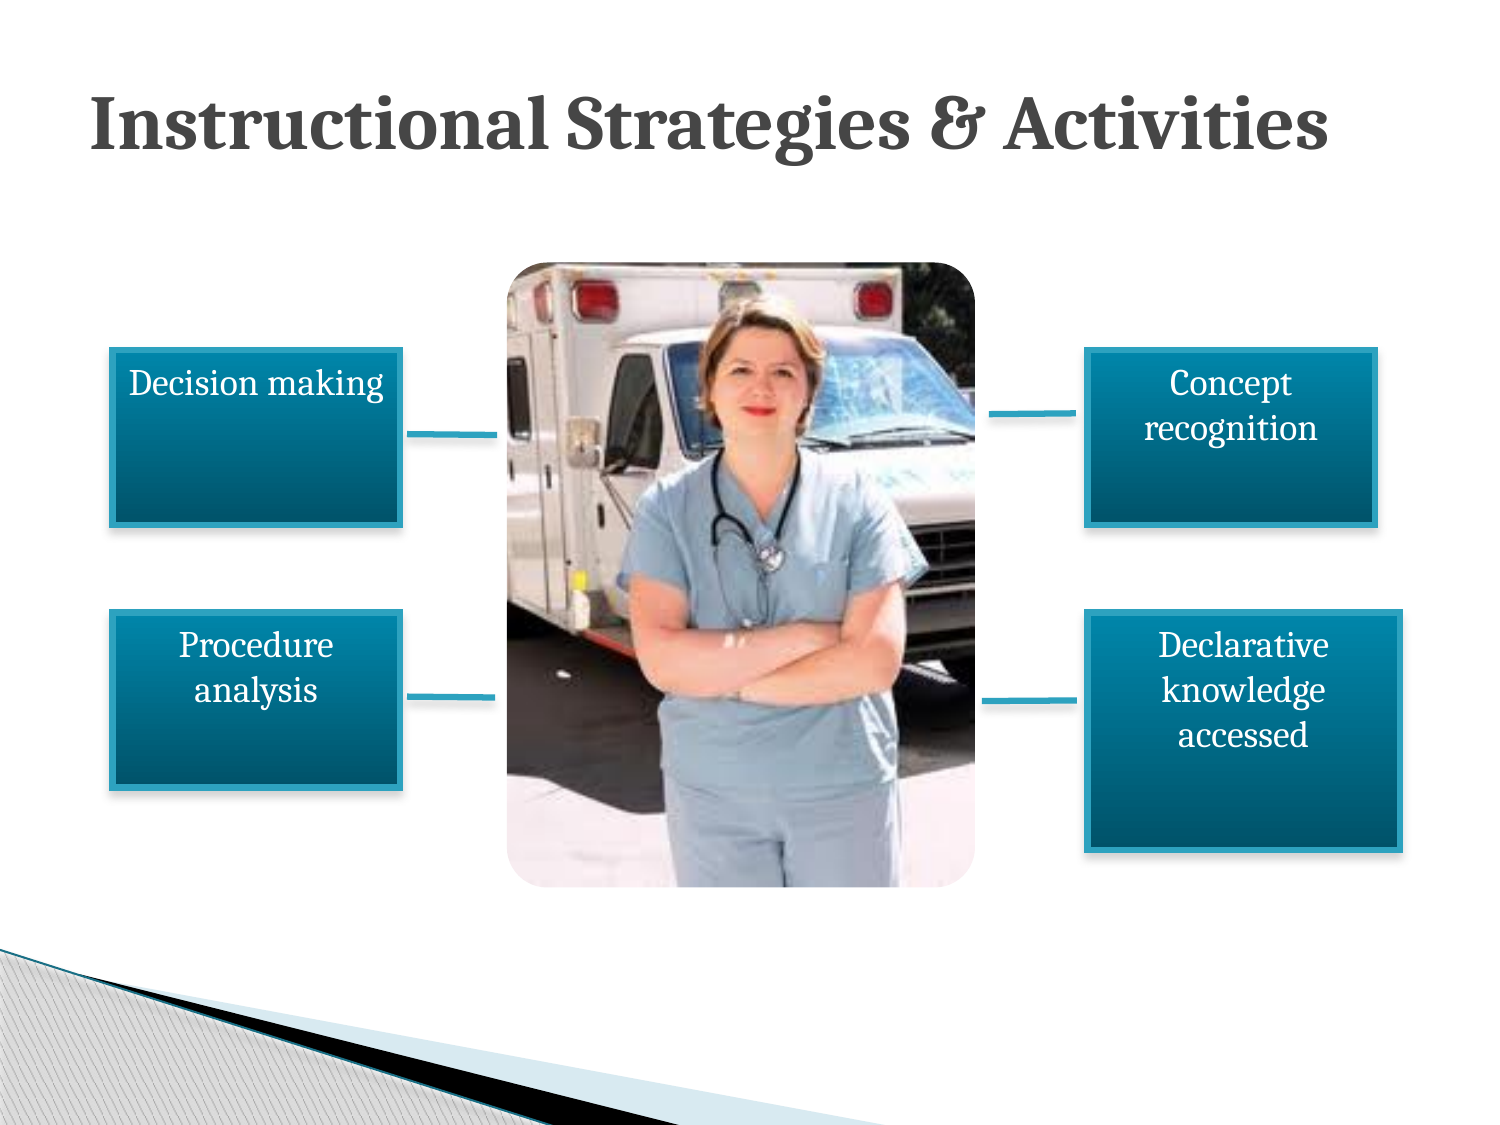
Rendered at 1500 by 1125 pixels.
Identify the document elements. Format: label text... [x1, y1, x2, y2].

text_box Decision making [112, 350, 400, 526]
title Instructional Strategies & Activities [75, 24, 1425, 213]
picture [506, 262, 976, 888]
text_box Concept recognition [1087, 350, 1375, 526]
text_box Procedure analysis [112, 612, 400, 788]
text_box Declarative knowledge accessed [1087, 612, 1400, 850]
